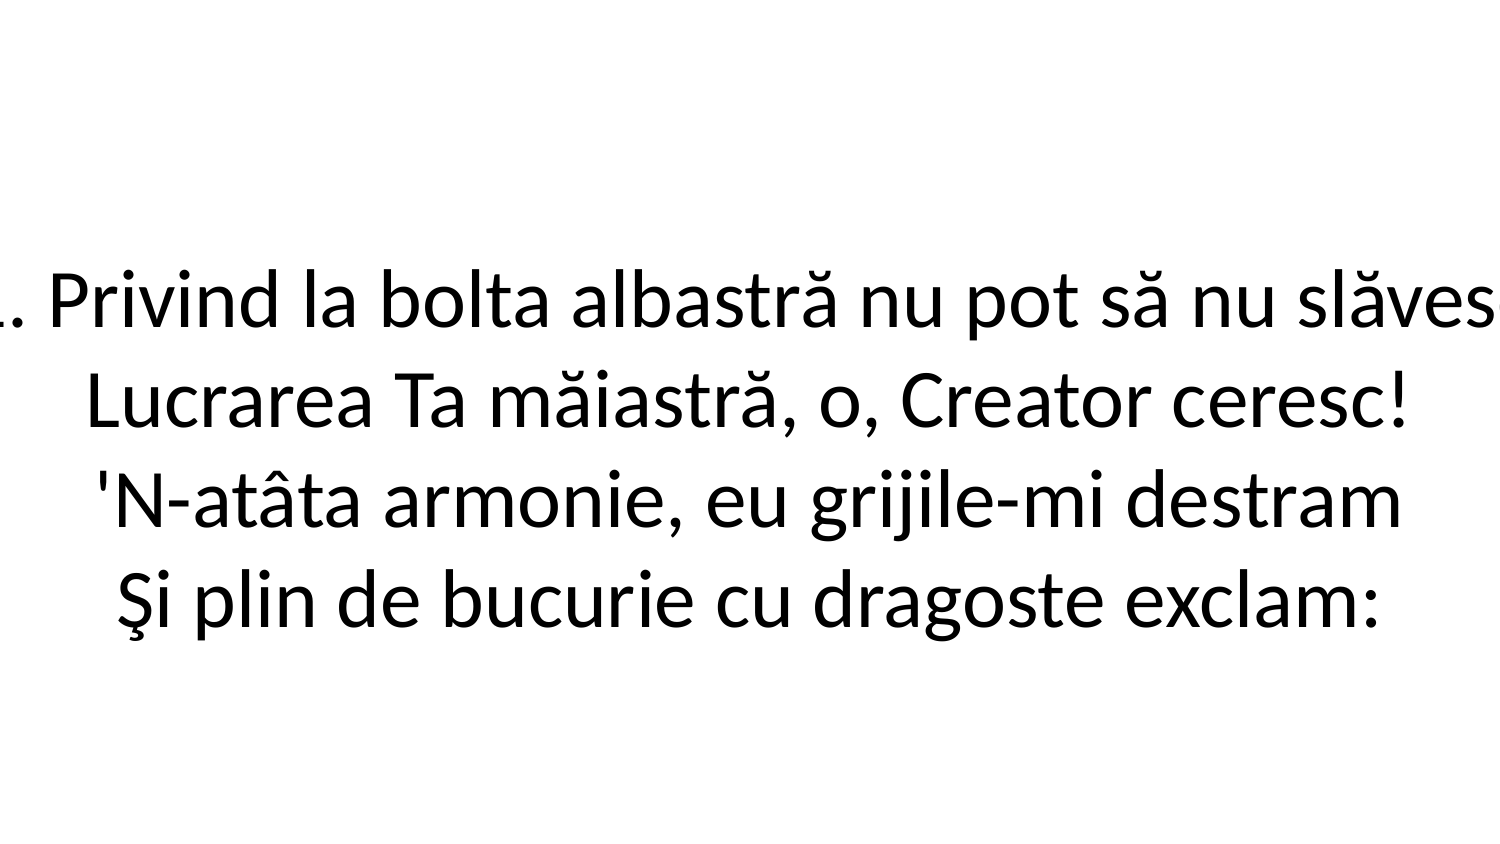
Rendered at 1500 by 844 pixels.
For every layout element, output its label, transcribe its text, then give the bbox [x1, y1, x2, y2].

text_box 1. Privind la bolta albastră nu pot să nu slăvesc Lucrarea Ta măiastră, o, Creator ceresc! 'N-atâta armonie, eu grijile-mi destram Şi plin de bucurie cu dragoste exclam: [0, 192, 1500, 652]
